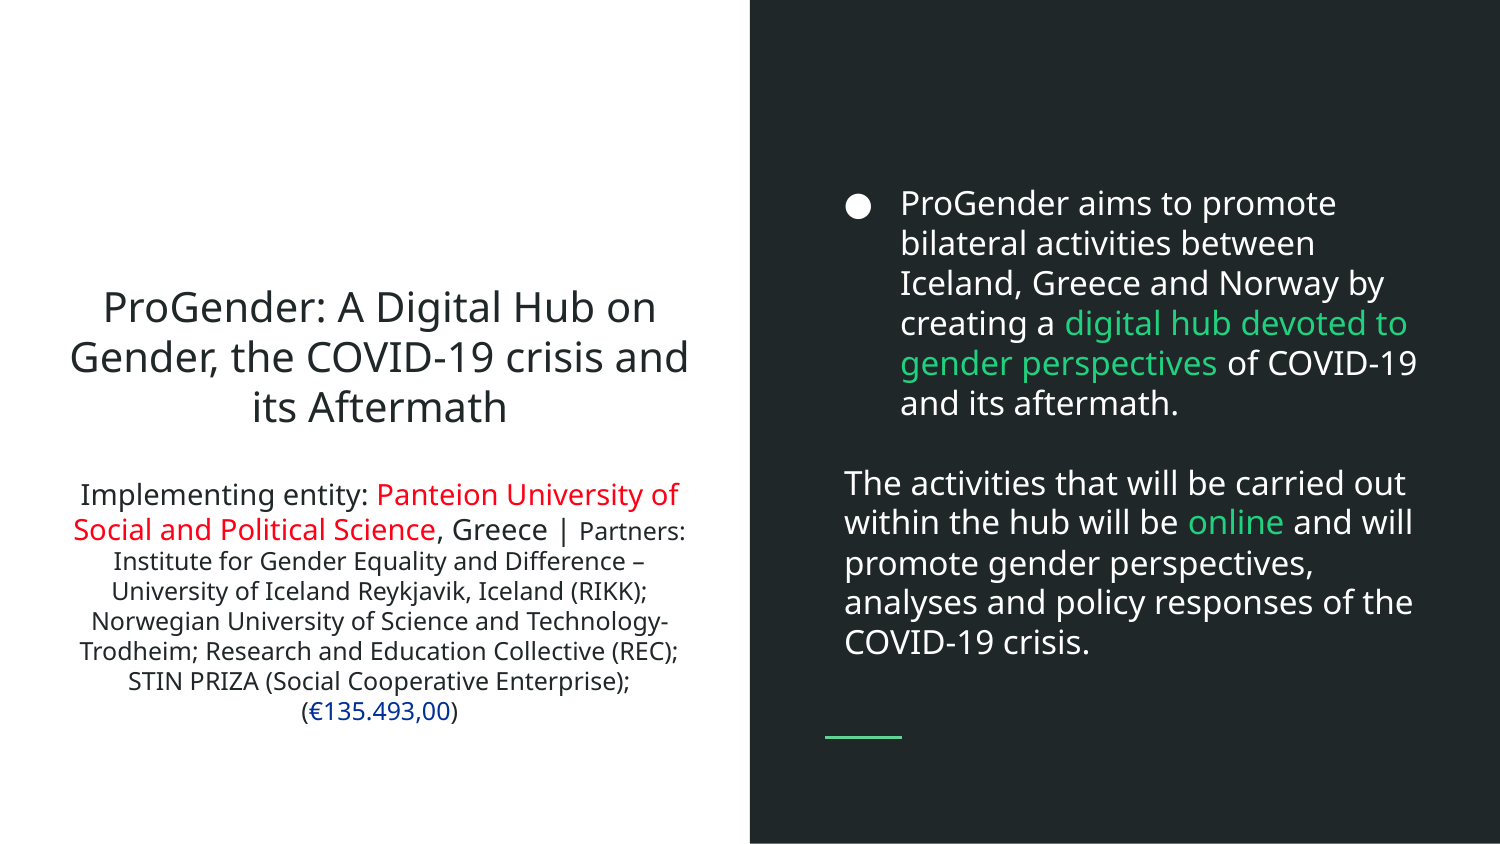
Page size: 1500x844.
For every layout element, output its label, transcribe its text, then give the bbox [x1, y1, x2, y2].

list ProGender aims to promote bilateral activities between Iceland, Greece and Norway by creating a digital hub devoted to gender perspectives of COVID-19 and its aftermath. The activities that will be carried out within the hub will be online and will promote gender perspectives, analyses and policy responses of the COVID-19 crisis. [810, 118, 1440, 725]
title ProGender: A Digital Hub on Gender, the COVID-19 crisis and its Aftermath Implementing entity: Panteion University of Social and Political Science, Greece | Partners: Institute for Gender Equality and Difference – University of Iceland Reykjavik, Iceland (RIKK); Norwegian University of Science and Technology-Trodheim; Research and Education Collective (REC); STIN PRIZA (Social Cooperative Enterprise); (€135.493,00) [48, 528, 712, 741]
